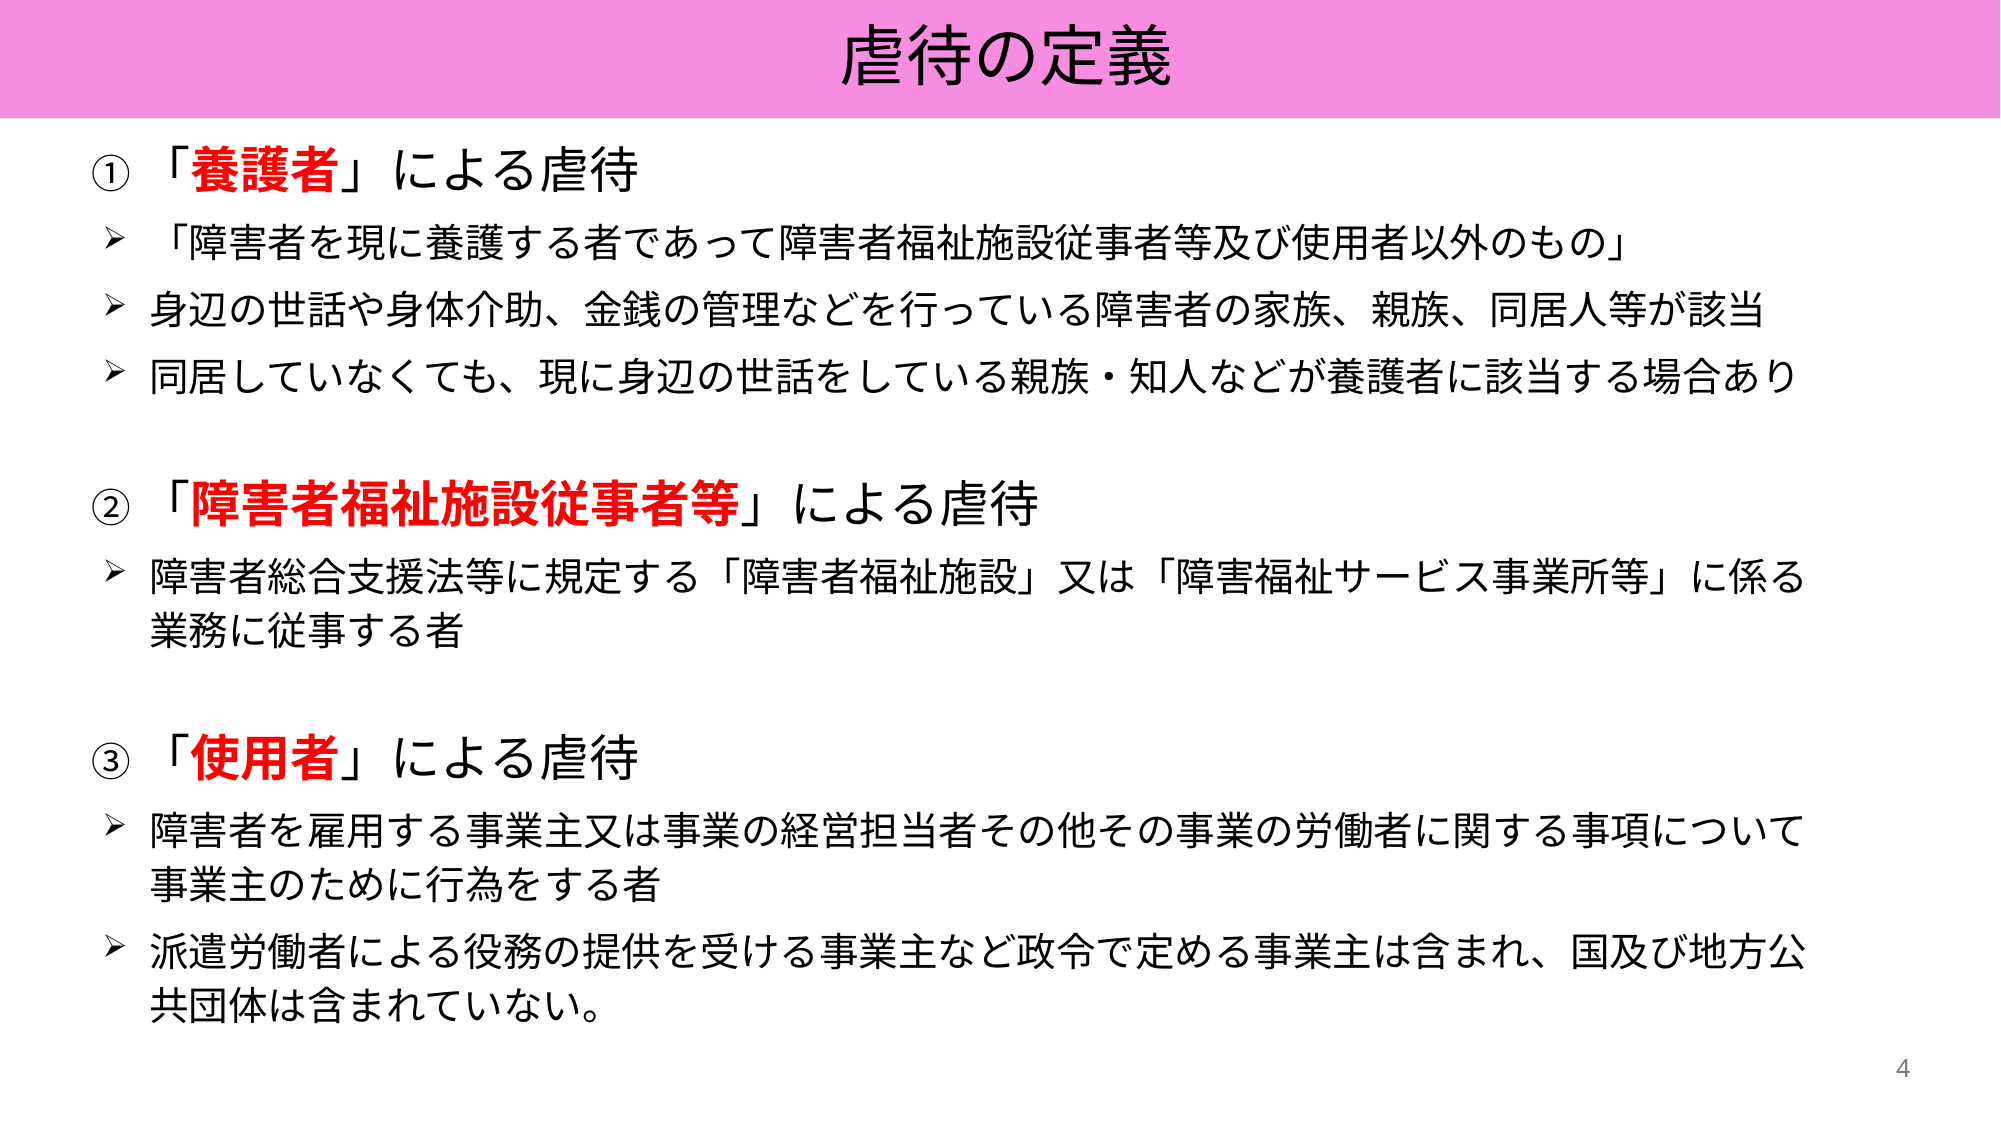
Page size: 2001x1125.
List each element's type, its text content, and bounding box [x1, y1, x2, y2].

text_box 虐待の定義 [0, 0, 2000, 119]
text_box ①「養護者」による虐待 「障害者を現に養護する者であって障害者福祉施設従事者等及び使用者以外のもの」 身辺の世話や身体介助、金銭の管理などを行っている障害者の家族、親族、同居人等が該当 同居していなくても、現に身辺の世話をしている親族・知人などが養護者に該当する場合あり ②「障害者福祉施設従事者等」による虐待 障害者総合支援法等に規定する「障害者福祉施設」又は「障害福祉サービス事業所等」に係る業務に従事する者 ③「使用者」による虐待 障害者を雇用する事業主又は事業の経営担当者その他その事業の労働者に関する事項について事業主のために行為をする者 派遣労働者による役務の提供を受ける事業主など政令で定める事業主は含まれ、国及び地方公共団体は含まれていない。 [63, 137, 1854, 1094]
slide_number 4 [1853, 1039, 1926, 1100]
